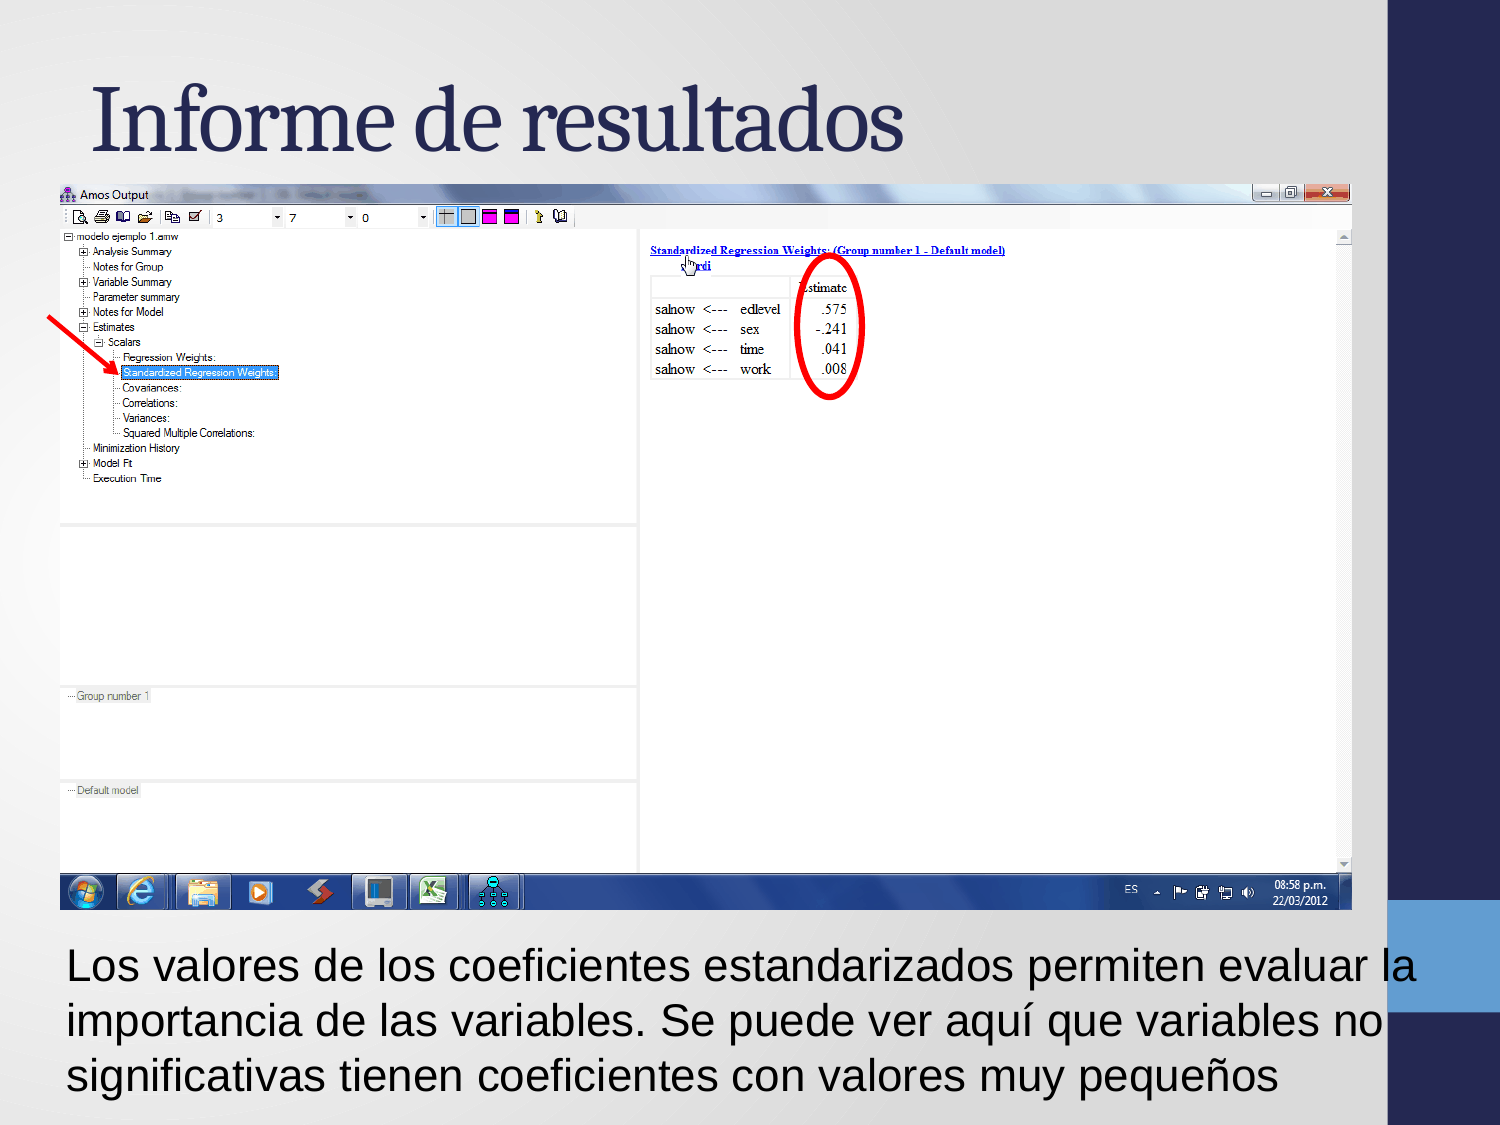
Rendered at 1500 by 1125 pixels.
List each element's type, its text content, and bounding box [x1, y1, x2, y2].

text_box Los valores de los coeficientes estandarizados permiten evaluar la importancia de las variables. Se puede ver aquí que variables no significativas tienen coeficientes con valores muy pequeños [51, 928, 1500, 1109]
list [60, 184, 1352, 911]
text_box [47, 315, 120, 376]
title Informe de resultados [75, 19, 1425, 207]
